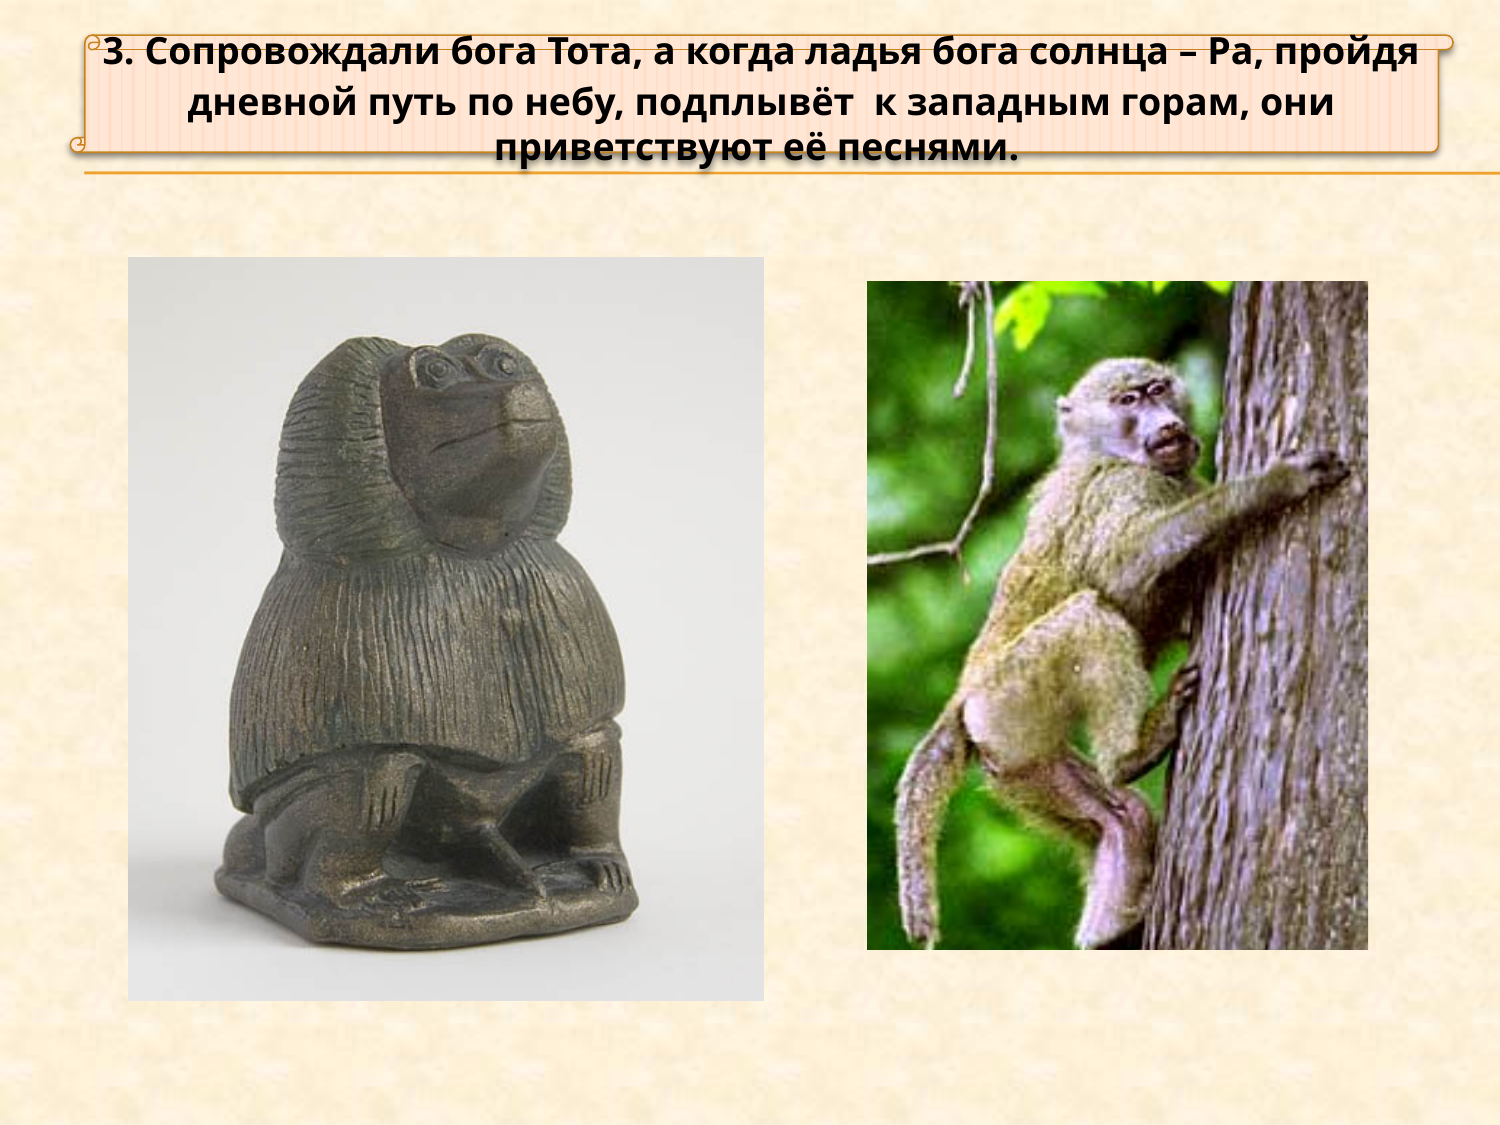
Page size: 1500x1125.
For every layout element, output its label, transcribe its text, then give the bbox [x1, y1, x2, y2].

picture [0, 0, 1500, 1125]
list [128, 257, 765, 1001]
text_box 3. Сопровождали бога Тота, а когда ладья бога солнца – Ра, пройдя дневной путь по небу, подплывёт к западным горам, они приветствуют её песнями. [69, 34, 1454, 154]
